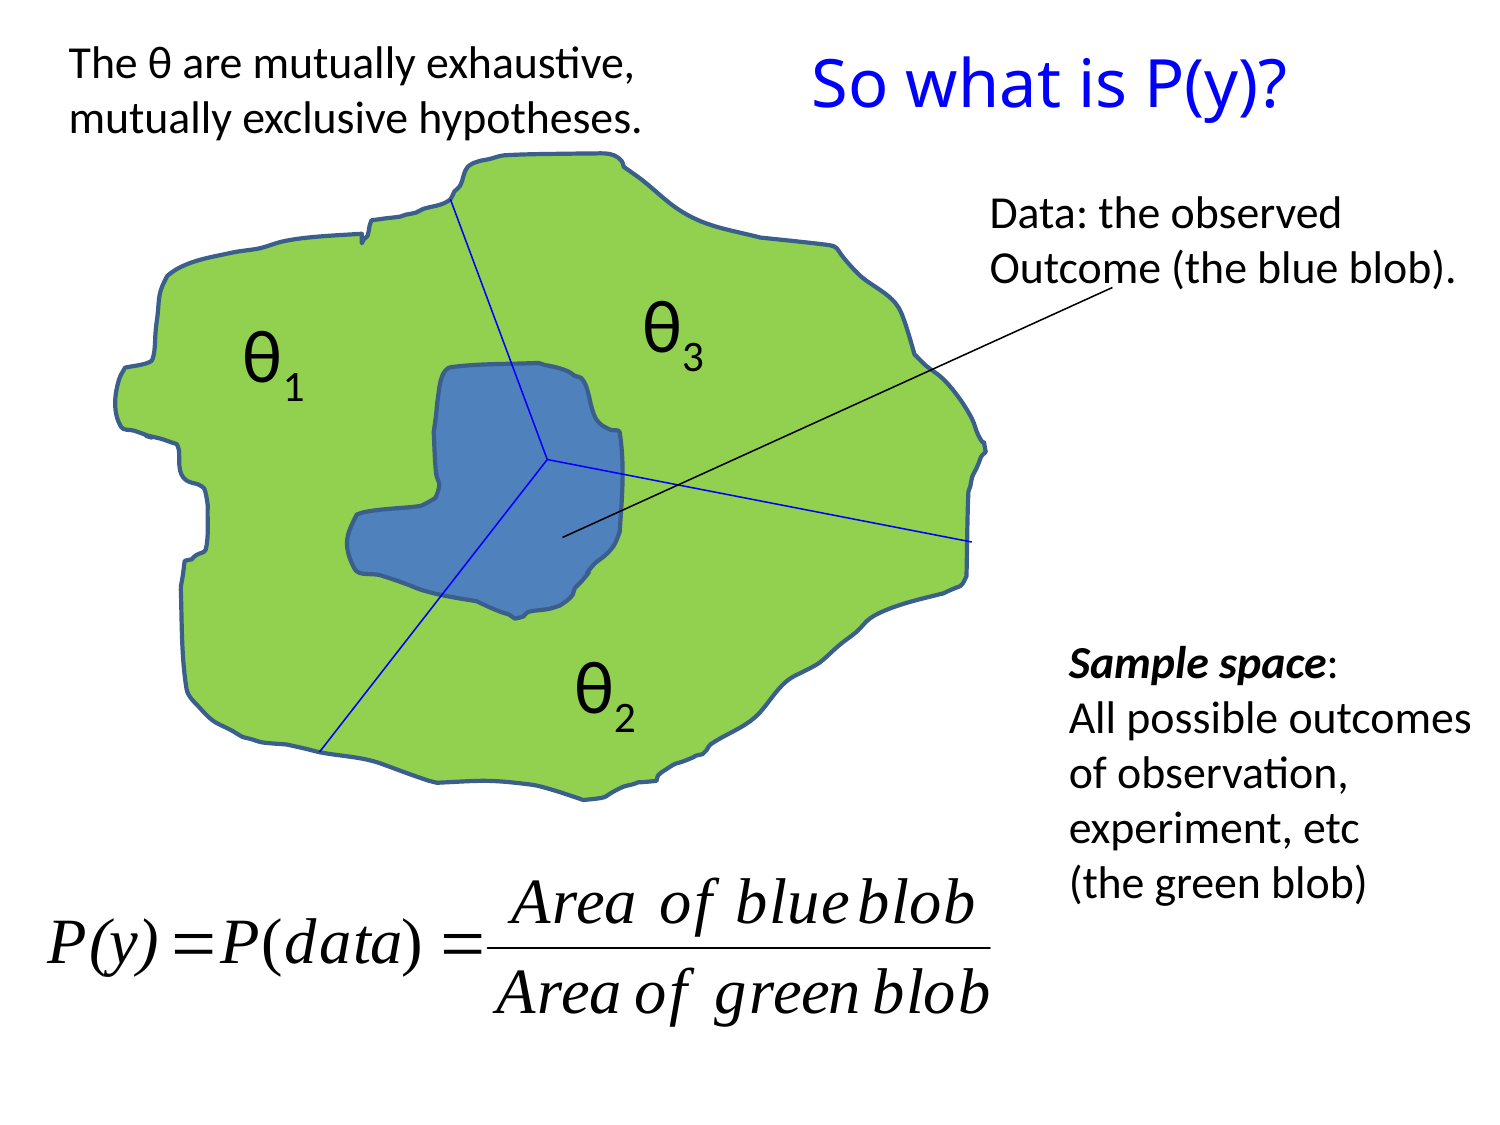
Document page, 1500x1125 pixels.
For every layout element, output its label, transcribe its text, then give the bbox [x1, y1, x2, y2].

title So what is P(y)? [375, 0, 1500, 175]
text_box Sample space: All possible outcomes of observation, experiment, etc (the green blob) [1053, 624, 1498, 915]
text_box Data: the observed Outcome (the blue blob). [991, 174, 1472, 300]
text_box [562, 287, 1113, 538]
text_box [112, 149, 988, 801]
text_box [37, 862, 1001, 1038]
text_box The θ are mutually exhaustive, mutually exclusive hypotheses. [53, 24, 661, 150]
